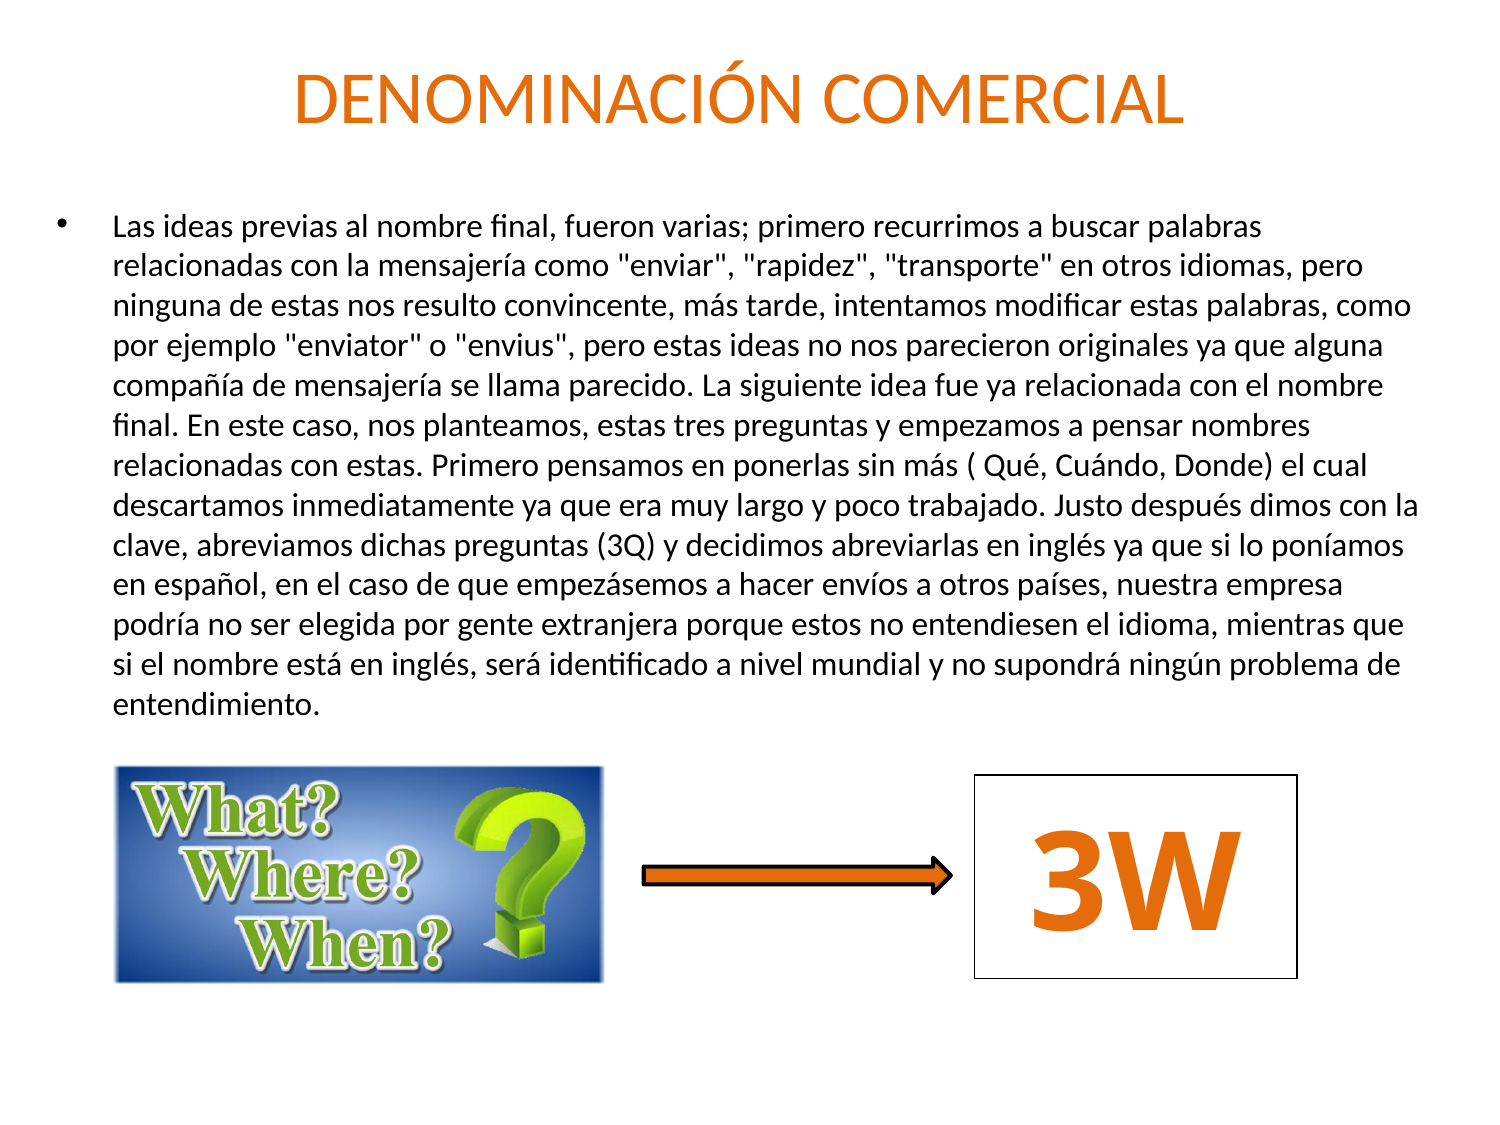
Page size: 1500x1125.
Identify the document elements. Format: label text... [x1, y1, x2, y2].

table_header 3W [975, 776, 1296, 978]
list Las ideas previas al nombre final, fueron varias; primero recurrimos a buscar palabras relacionadas con la mensajería como "enviar", "rapidez", "transporte" en otros idiomas, pero ninguna de estas nos resulto convincente, más tarde, intentamos modificar estas palabras, como por ejemplo "enviator" o "envius", pero estas ideas no nos parecieron originales ya que alguna compañía de mensajería se llama parecido. La siguiente idea fue ya relacionada con el nombre final. En este caso, nos planteamos, estas tres preguntas y empezamos a pensar nombres relacionadas con estas. Primero pensamos en ponerlas sin más ( Qué, Cuándo, Donde) el cual descartamos inmediatamente ya que era muy largo y poco trabajado. Justo después dimos con la clave, abreviamos dichas preguntas (3Q) y decidimos abreviarlas en inglés ya que si lo poníamos en español, en el caso de que empezásemos a hacer envíos a otros países, nuestra empresa podría no ser elegida por gente extranjera porque estos no entendiesen el idioma, mientras que si el nombre está en inglés, será identificado a nivel mundial y no supondrá ningún problema de entendimiento. [41, 196, 1447, 1059]
title DENOMINACIÓN COMERCIAL [64, 0, 1415, 188]
picture [111, 762, 608, 988]
text_box [641, 855, 953, 896]
